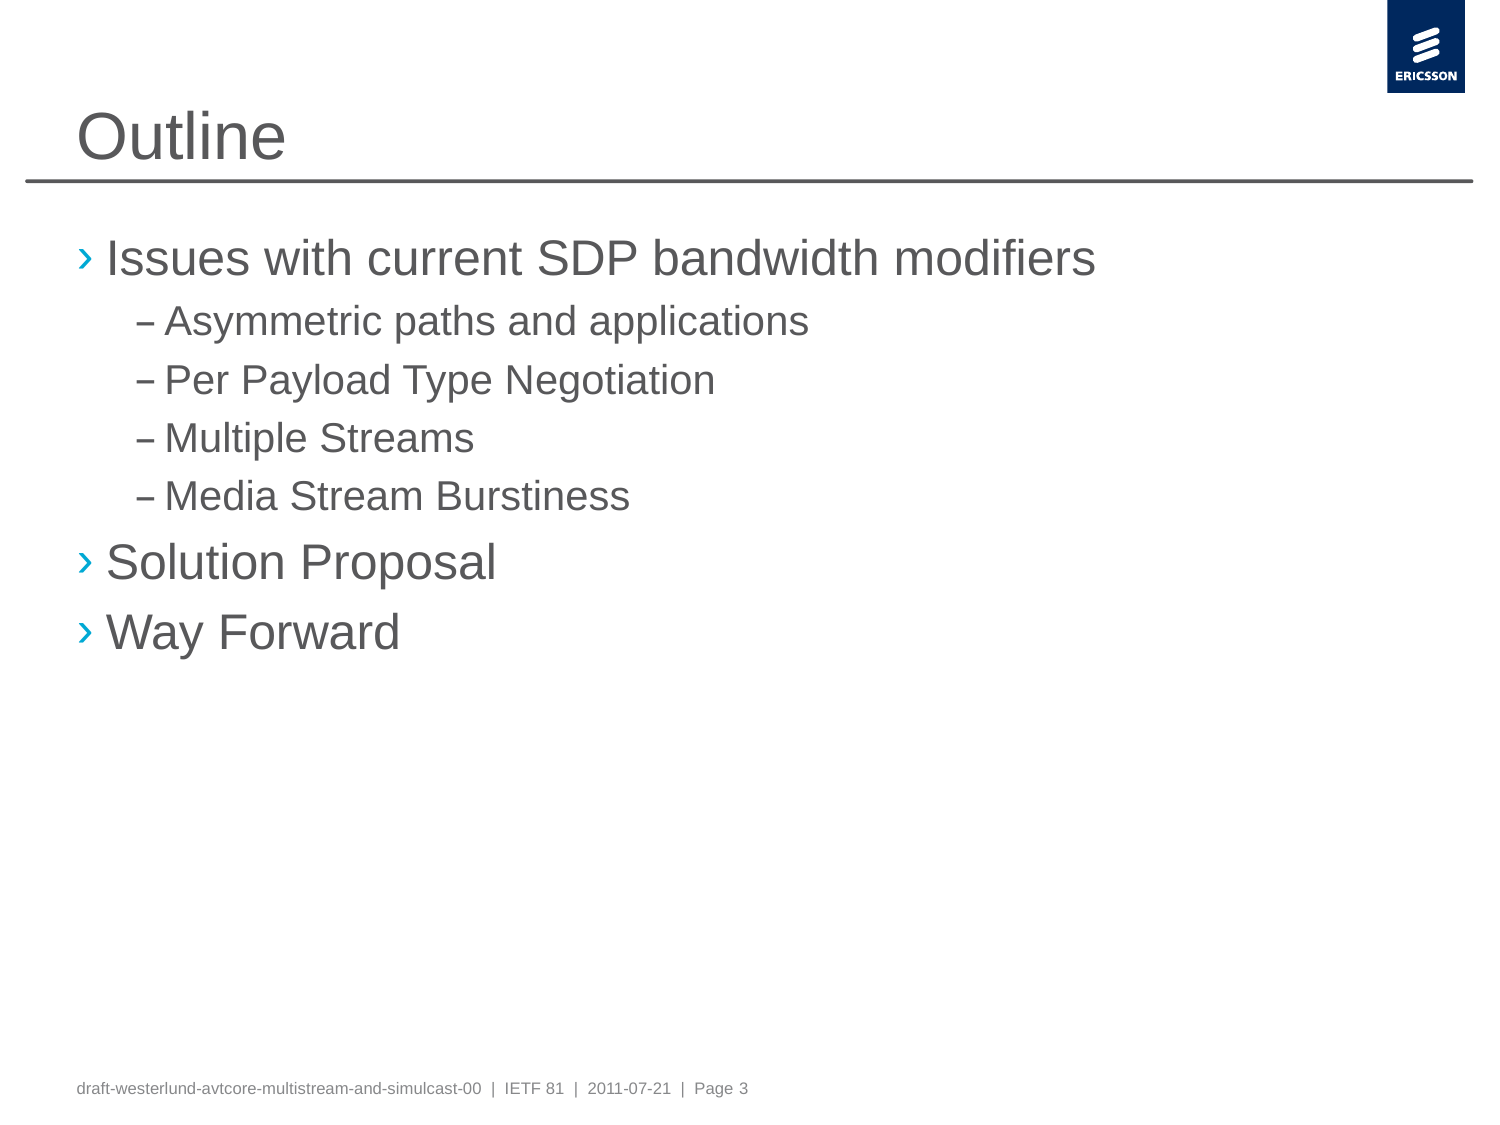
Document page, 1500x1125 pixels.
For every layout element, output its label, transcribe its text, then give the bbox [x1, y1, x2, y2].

title Outline [64, 91, 1349, 173]
list Issues with current SDP bandwidth modifiers Asymmetric paths and applications Per Payload Type Negotiation Multiple Streams Media Stream Burstiness Solution Proposal Way Forward [65, 225, 1436, 929]
